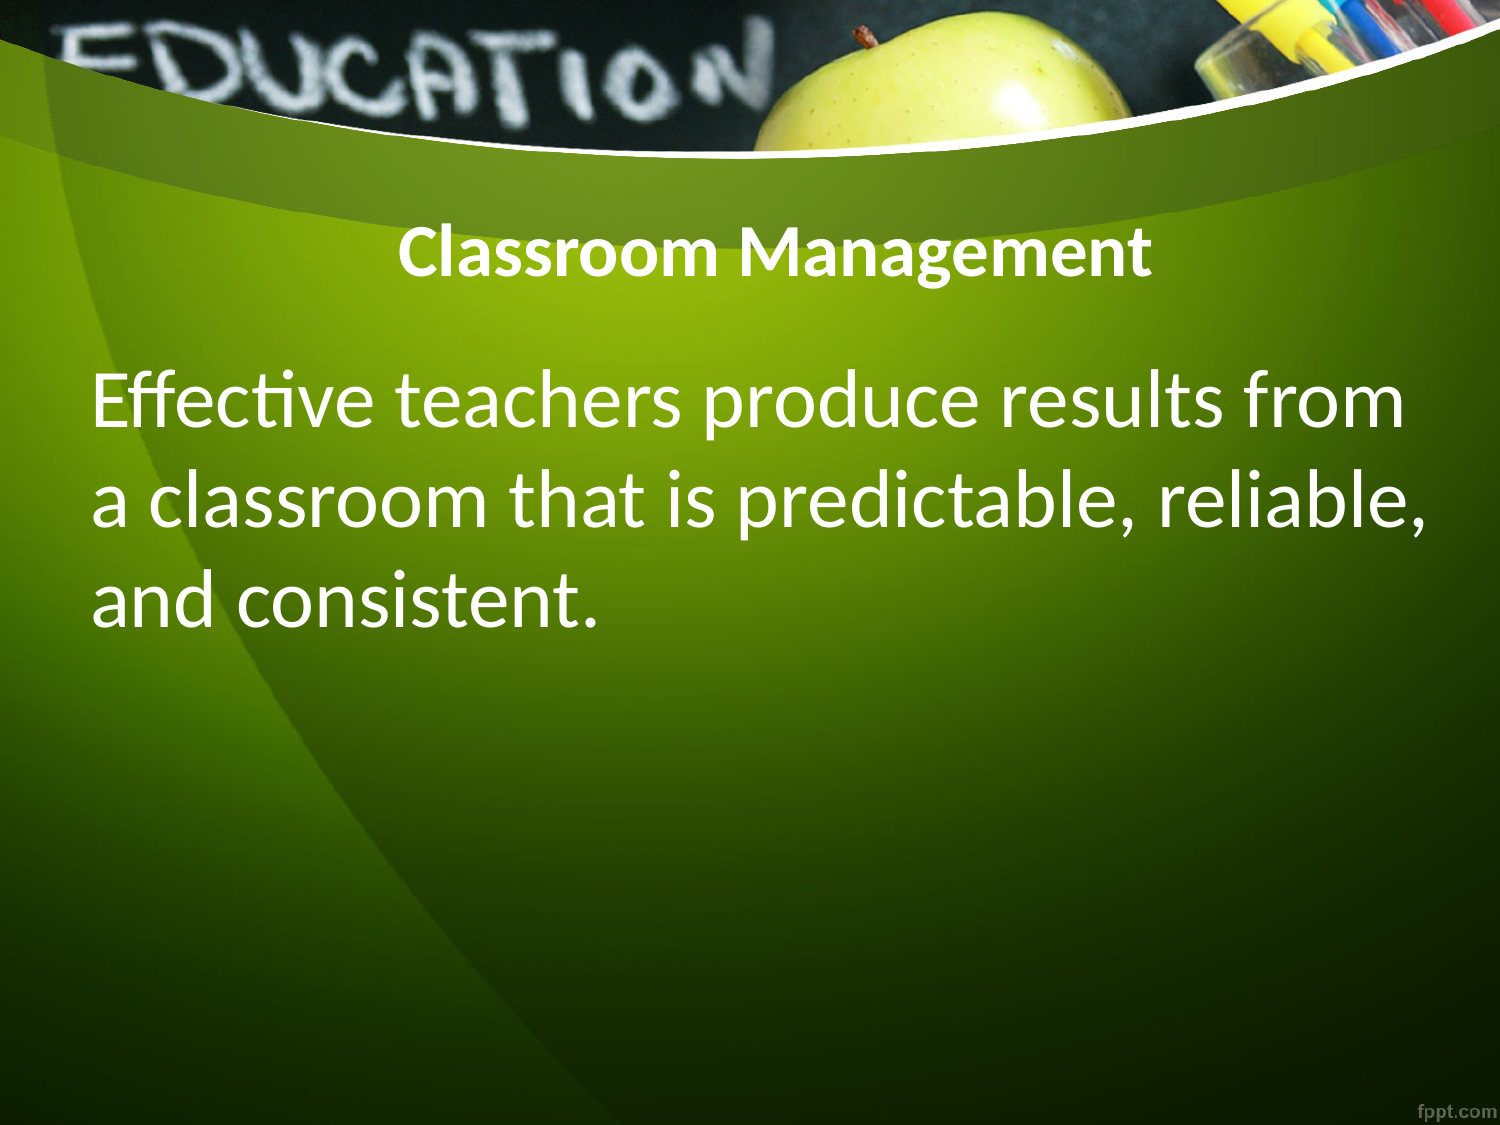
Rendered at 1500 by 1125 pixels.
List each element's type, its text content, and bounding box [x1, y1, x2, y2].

title Classroom Management [225, 174, 1328, 249]
picture [0, 0, 1500, 1125]
list Effective teachers produce results from a classroom that is predictable, reliable, and consistent. [75, 249, 1463, 1077]
